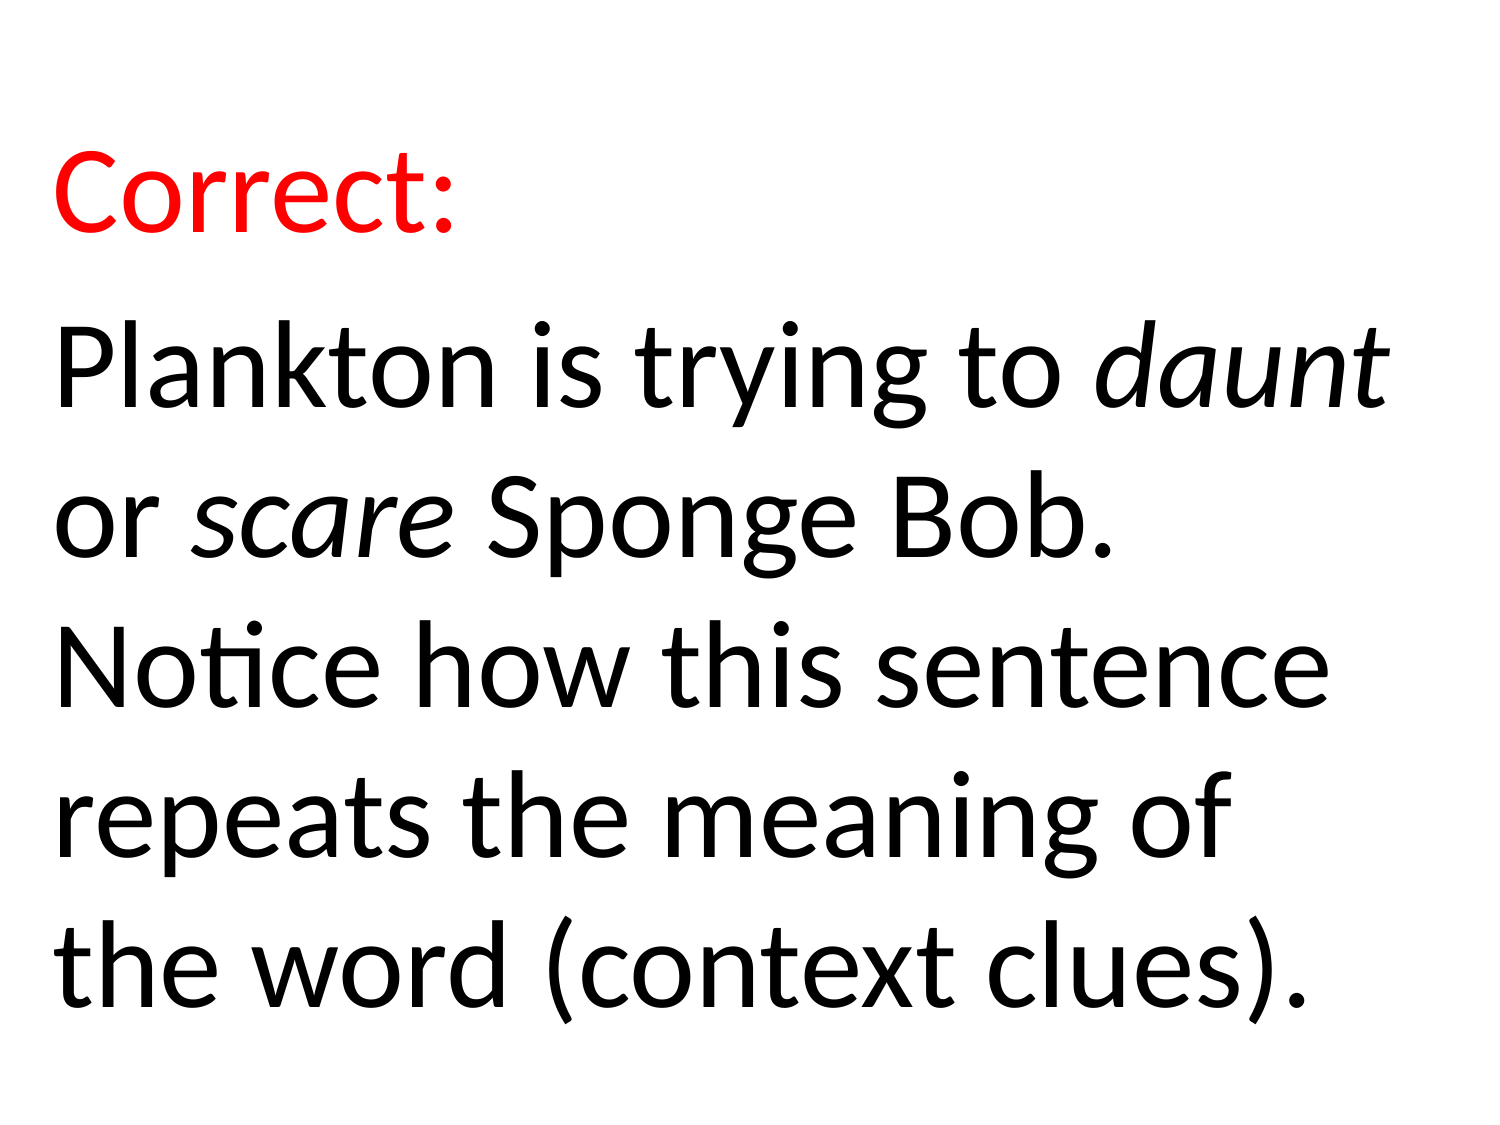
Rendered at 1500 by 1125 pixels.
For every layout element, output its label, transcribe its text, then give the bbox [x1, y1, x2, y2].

list Correct: Plankton is trying to daunt or scare Sponge Bob. Notice how this sentence repeats the meaning of the word (context clues). [37, 99, 1438, 843]
